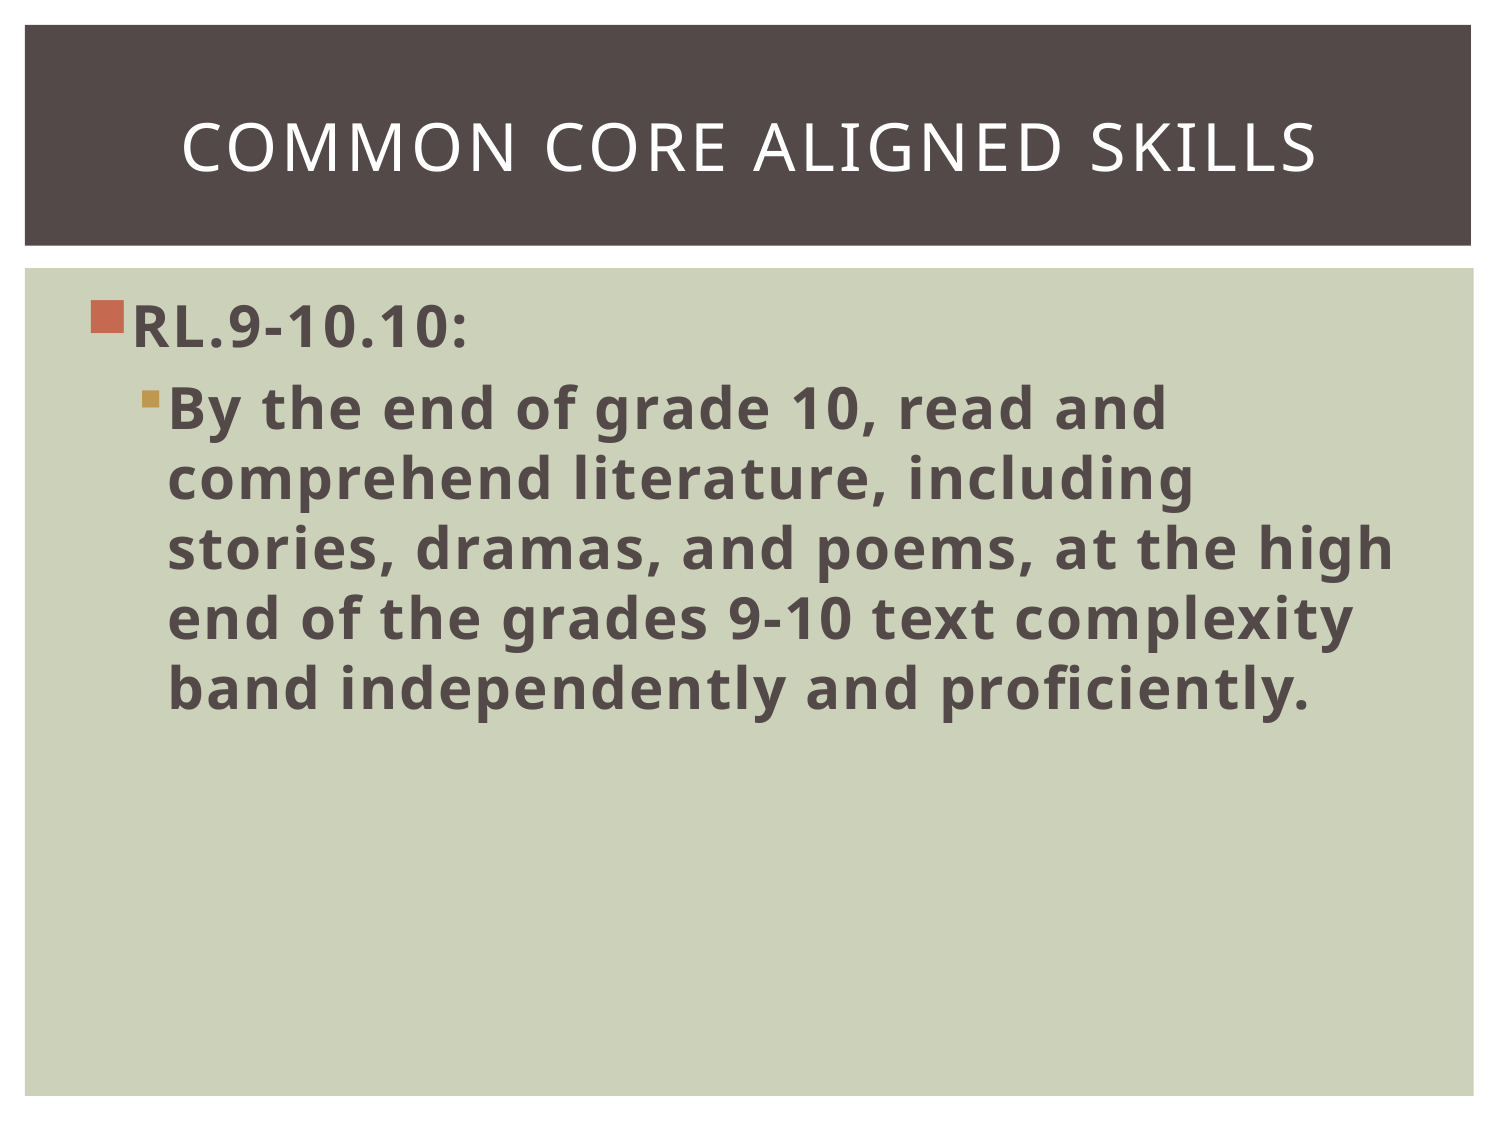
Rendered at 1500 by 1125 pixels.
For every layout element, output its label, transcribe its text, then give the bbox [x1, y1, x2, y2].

title Common Core Aligned Skills [62, 58, 1438, 232]
list RL.9-10.10: By the end of grade 10, read and comprehend literature, including stories, dramas, and poems, at the high end of the grades 9-10 text complexity band independently and proficiently. [62, 281, 1442, 1005]
